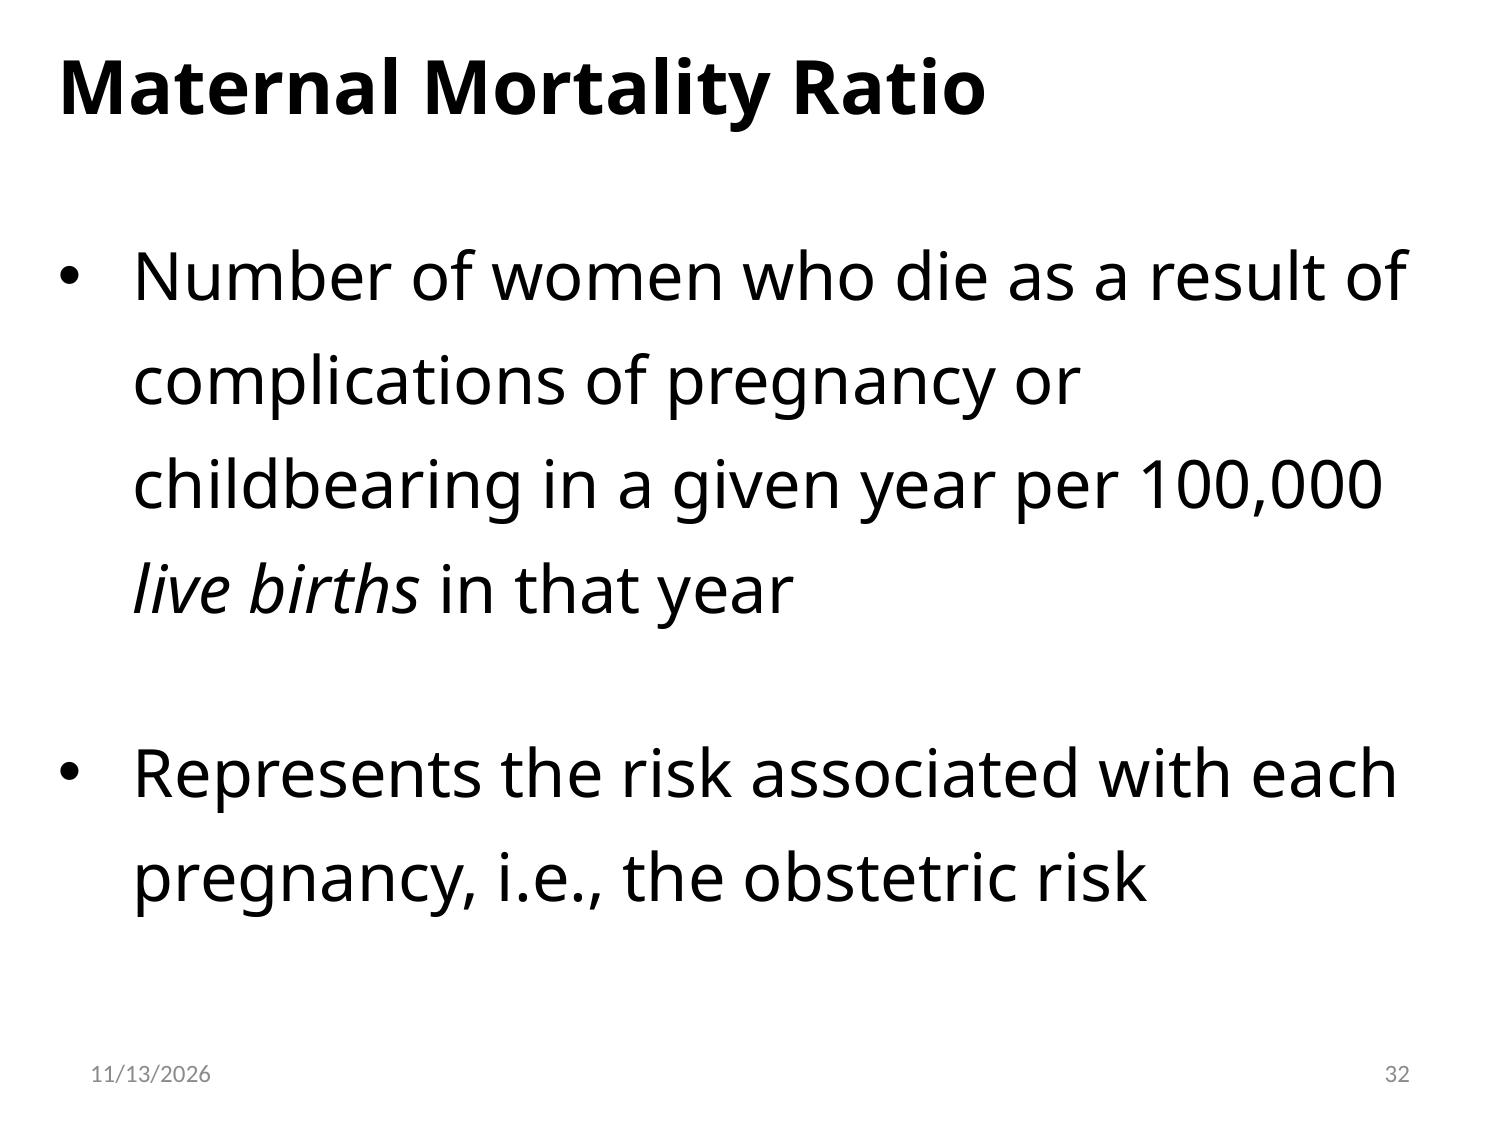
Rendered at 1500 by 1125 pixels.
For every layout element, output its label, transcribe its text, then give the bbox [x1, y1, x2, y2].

text_box Maternal Mortality Ratio Number of women who die as a result of complications of pregnancy or childbearing in a given year per 100,000 live births in that year Represents the risk associated with each pregnancy, i.e., the obstetric risk [43, 32, 1473, 923]
slide_number 32 [1074, 1042, 1425, 1103]
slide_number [75, 1042, 425, 1103]
